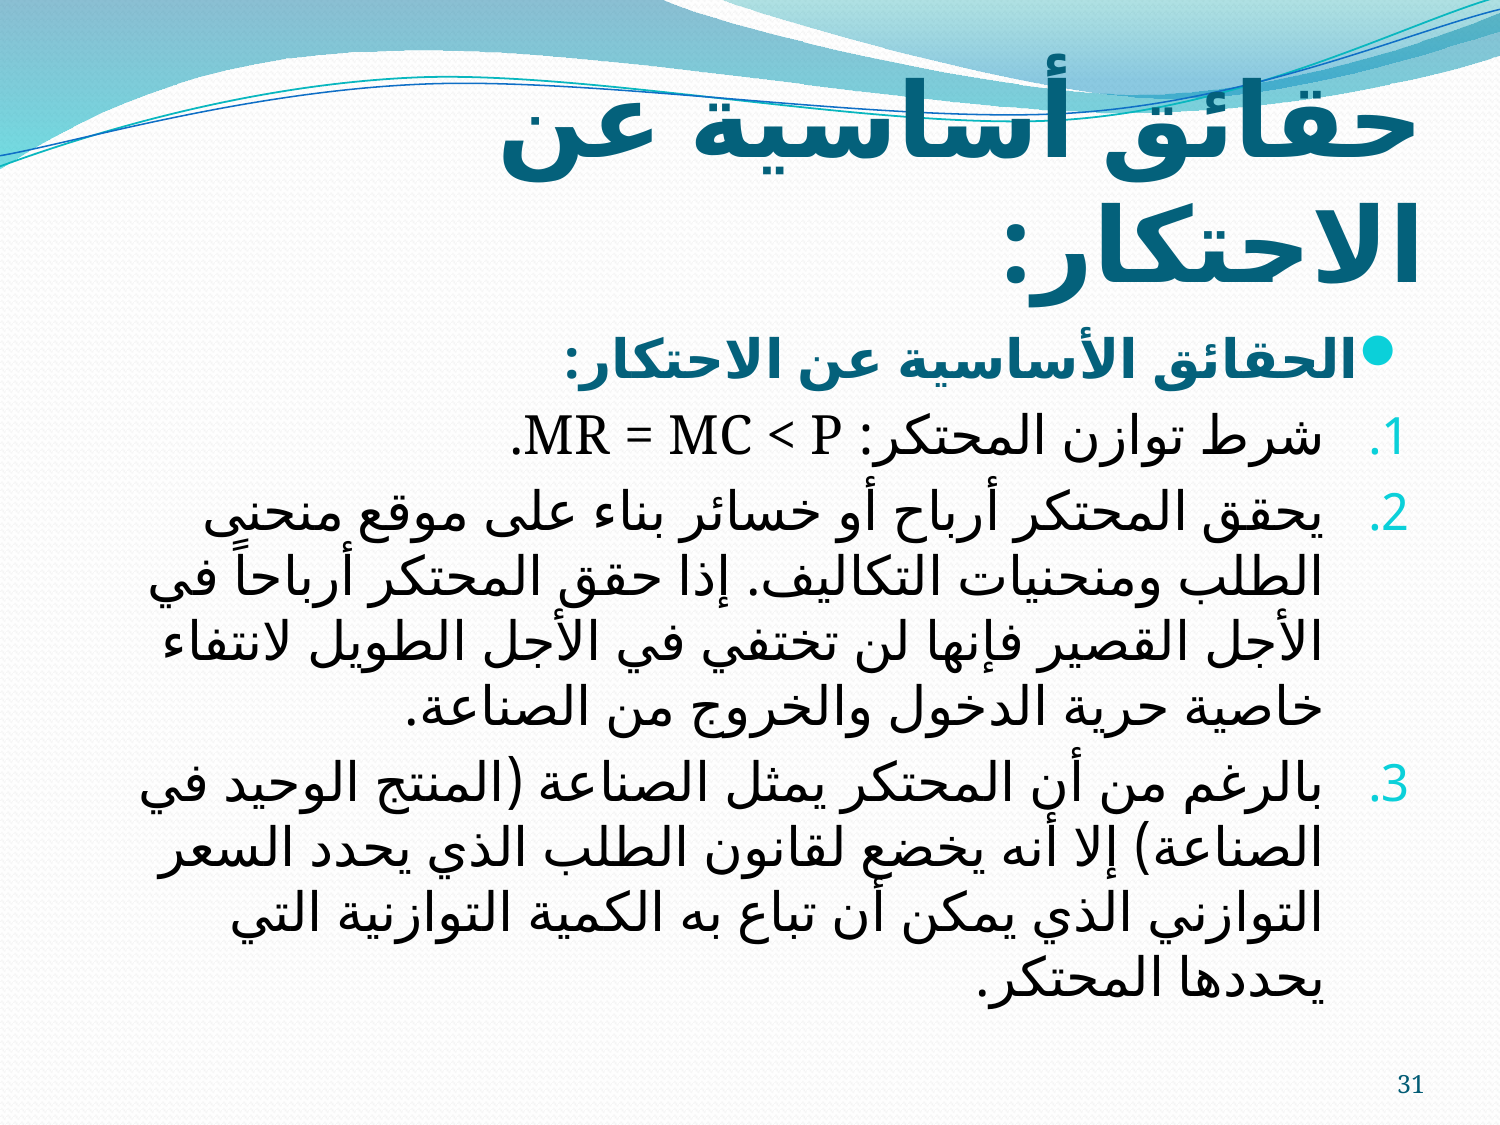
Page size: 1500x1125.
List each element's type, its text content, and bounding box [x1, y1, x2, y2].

title حقائق أساسية عن الاحتكار: [75, 115, 1425, 303]
list الحقائق الأساسية عن الاحتكار: شرط توازن المحتكر: MR = MC < P. يحقق المحتكر أرباح أو خسائر بناء على موقع منحنى الطلب ومنحنيات التكاليف. إذا حقق المحتكر أرباحاً في الأجل القصير فإنها لن تختفي في الأجل الطويل لانتفاء خاصية حرية الدخول والخروج من الصناعة. بالرغم من أن المحتكر يمثل الصناعة (المنتج الوحيد في الصناعة) إلا أنه يخضع لقانون الطلب الذي يحدد السعر التوازني الذي يمكن أن تباع به الكمية التوازنية التي يحددها المحتكر. [75, 317, 1425, 1038]
slide_number 31 [1299, 1042, 1425, 1103]
